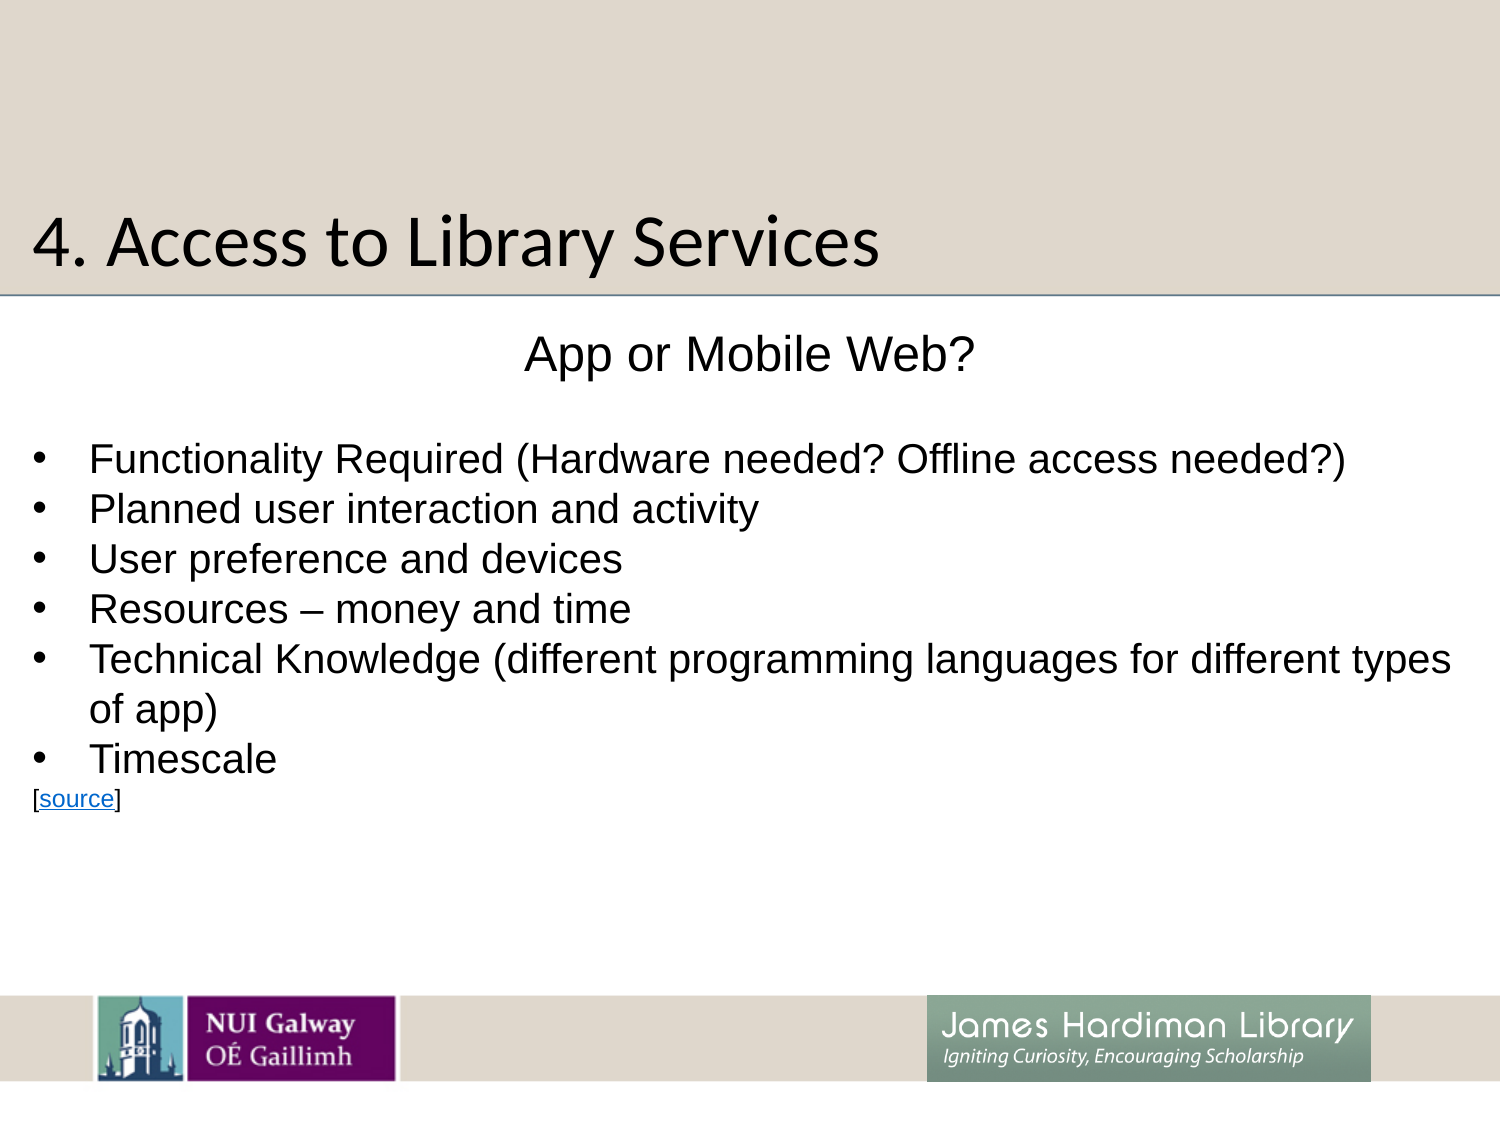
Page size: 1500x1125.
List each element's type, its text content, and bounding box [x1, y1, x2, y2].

picture [0, 0, 1500, 1125]
text_box 4. Access to Library Services [17, 184, 1471, 290]
text_box App or Mobile Web? Functionality Required (Hardware needed? Offline access needed?) Planned user interaction and activity User preference and devices Resources – money and time Technical Knowledge (different programming languages for different types of app) Timescale [source] [17, 314, 1483, 820]
